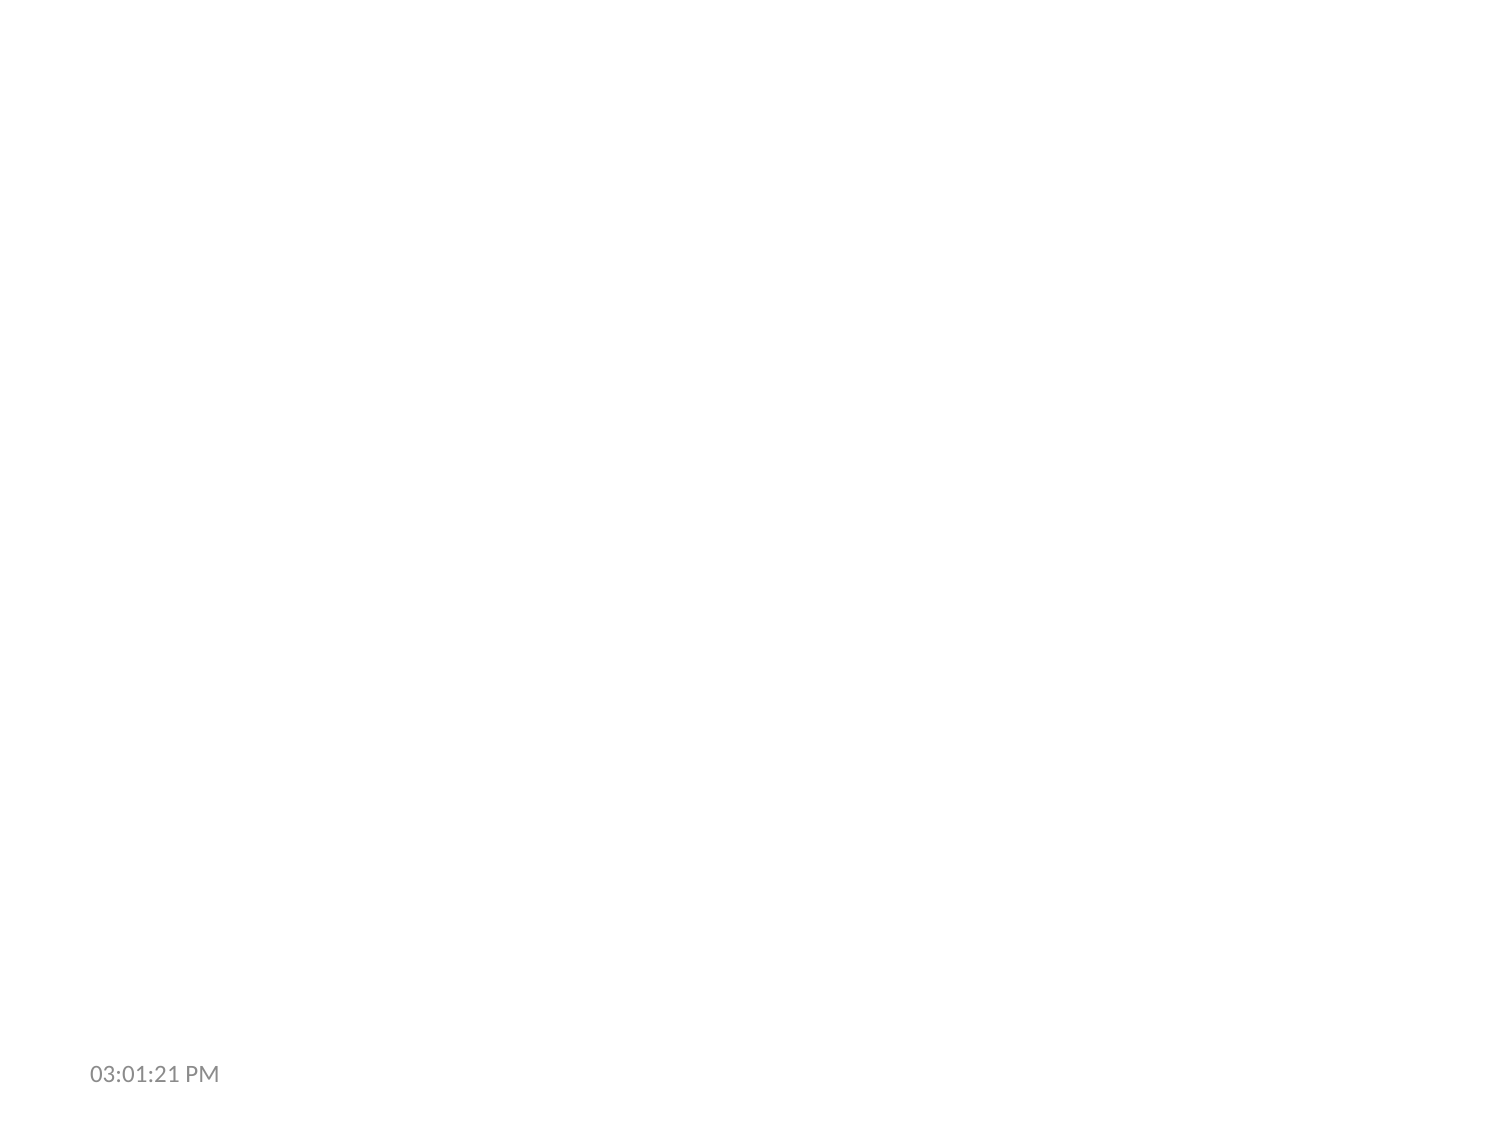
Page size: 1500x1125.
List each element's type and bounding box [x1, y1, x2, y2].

slide_number [75, 1042, 425, 1103]
